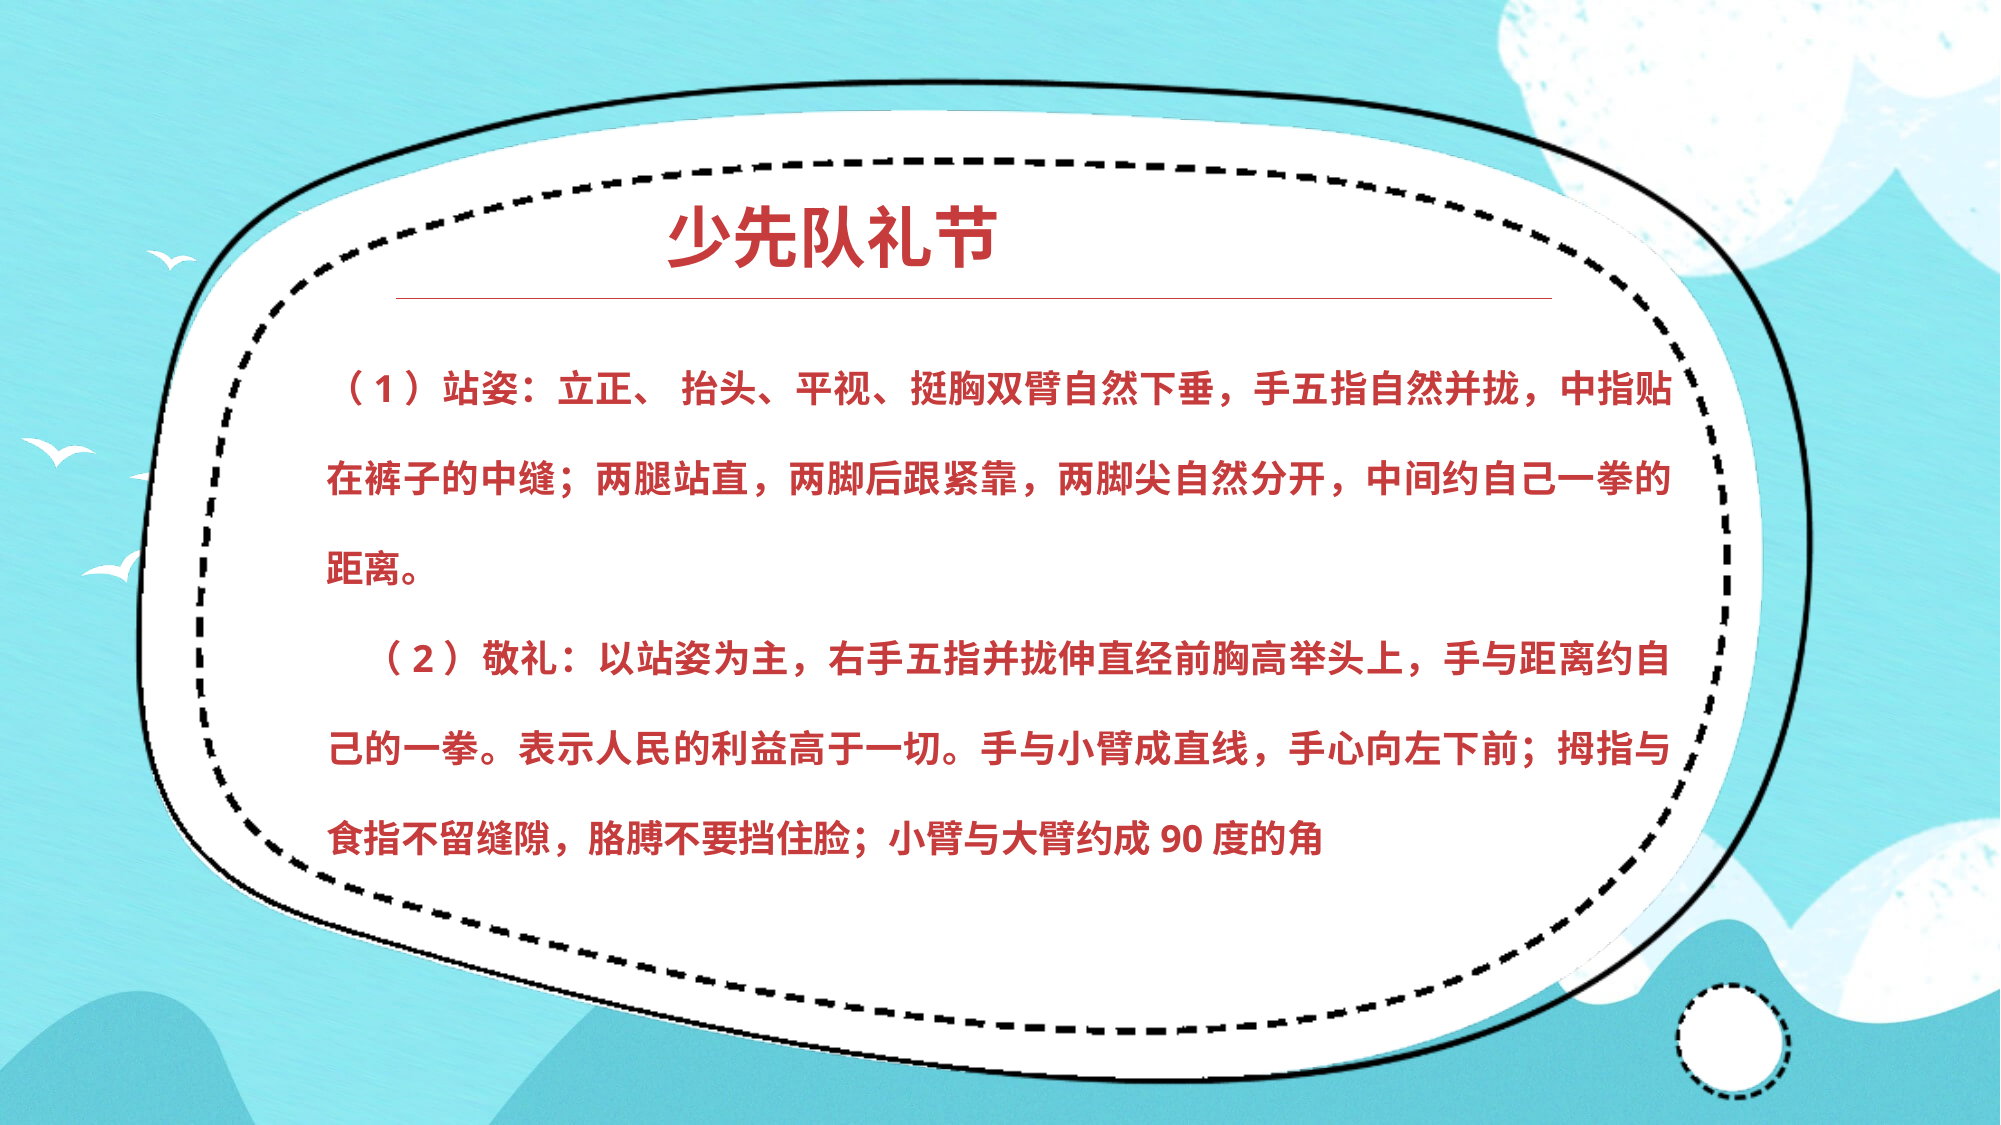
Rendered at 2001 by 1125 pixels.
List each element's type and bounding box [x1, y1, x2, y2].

text_box [311, 188, 1689, 770]
